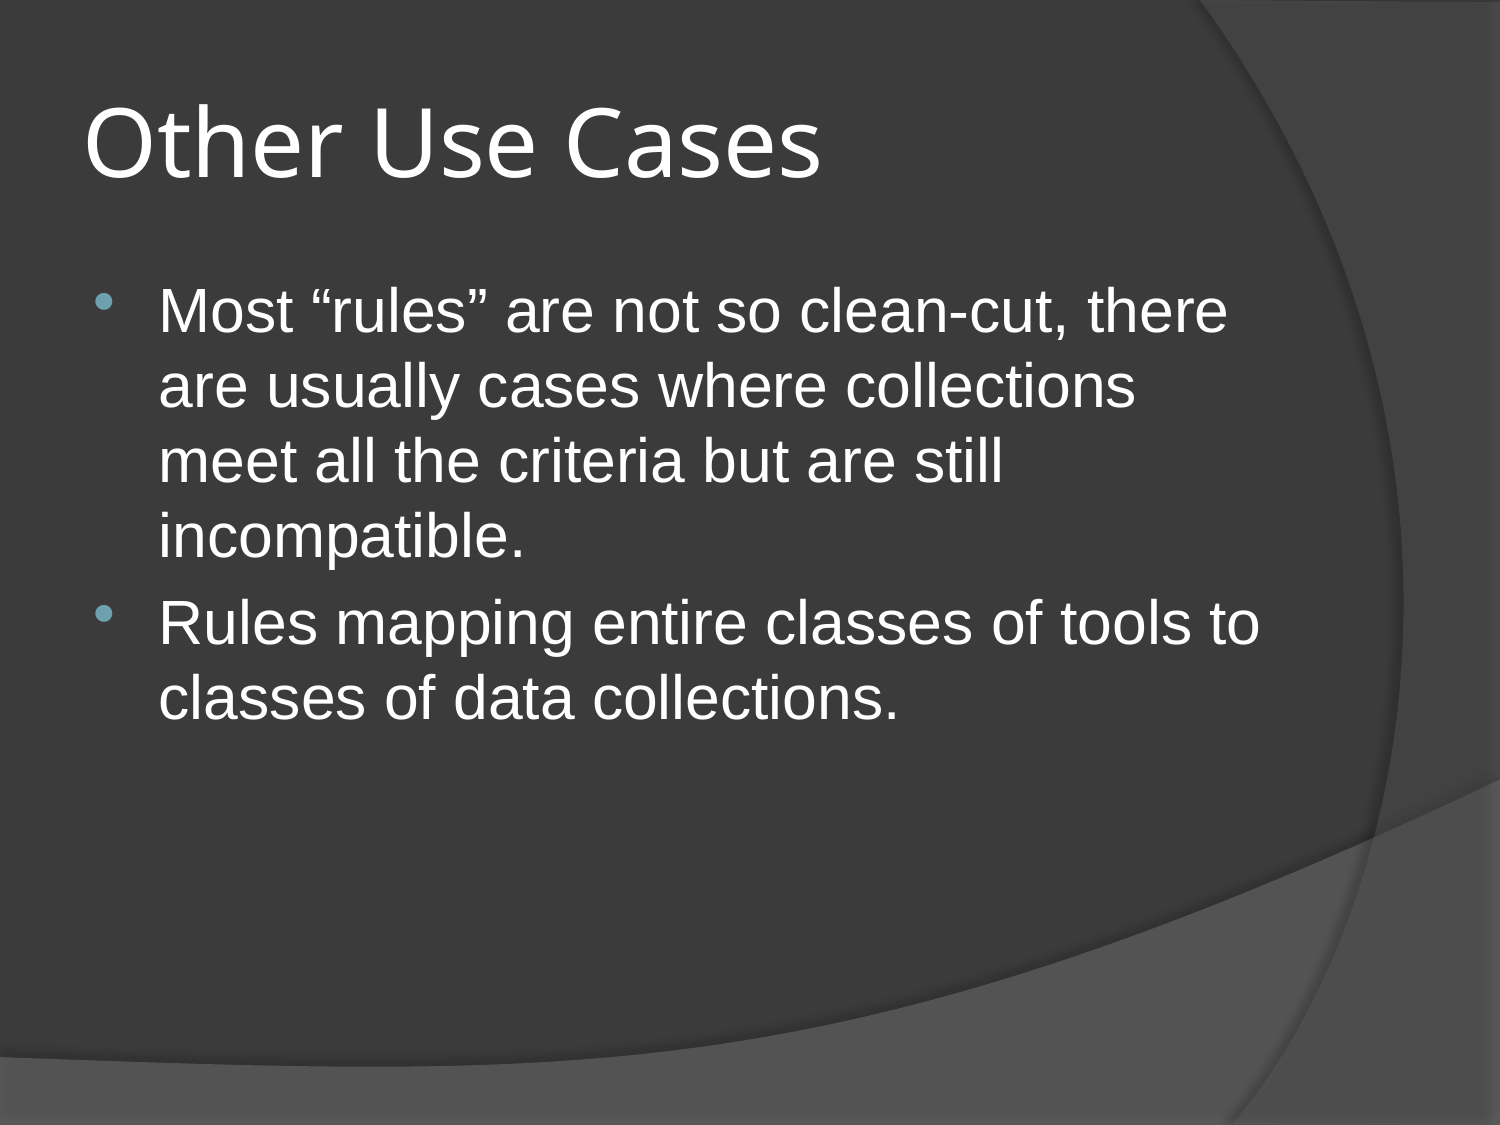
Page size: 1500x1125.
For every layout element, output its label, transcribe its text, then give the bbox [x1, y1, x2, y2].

list Most “rules” are not so clean-cut, there are usually cases where collections meet all the criteria but are still incompatible. Rules mapping entire classes of tools to classes of data collections. [75, 262, 1300, 1005]
title Other Use Cases [75, 45, 1300, 233]
